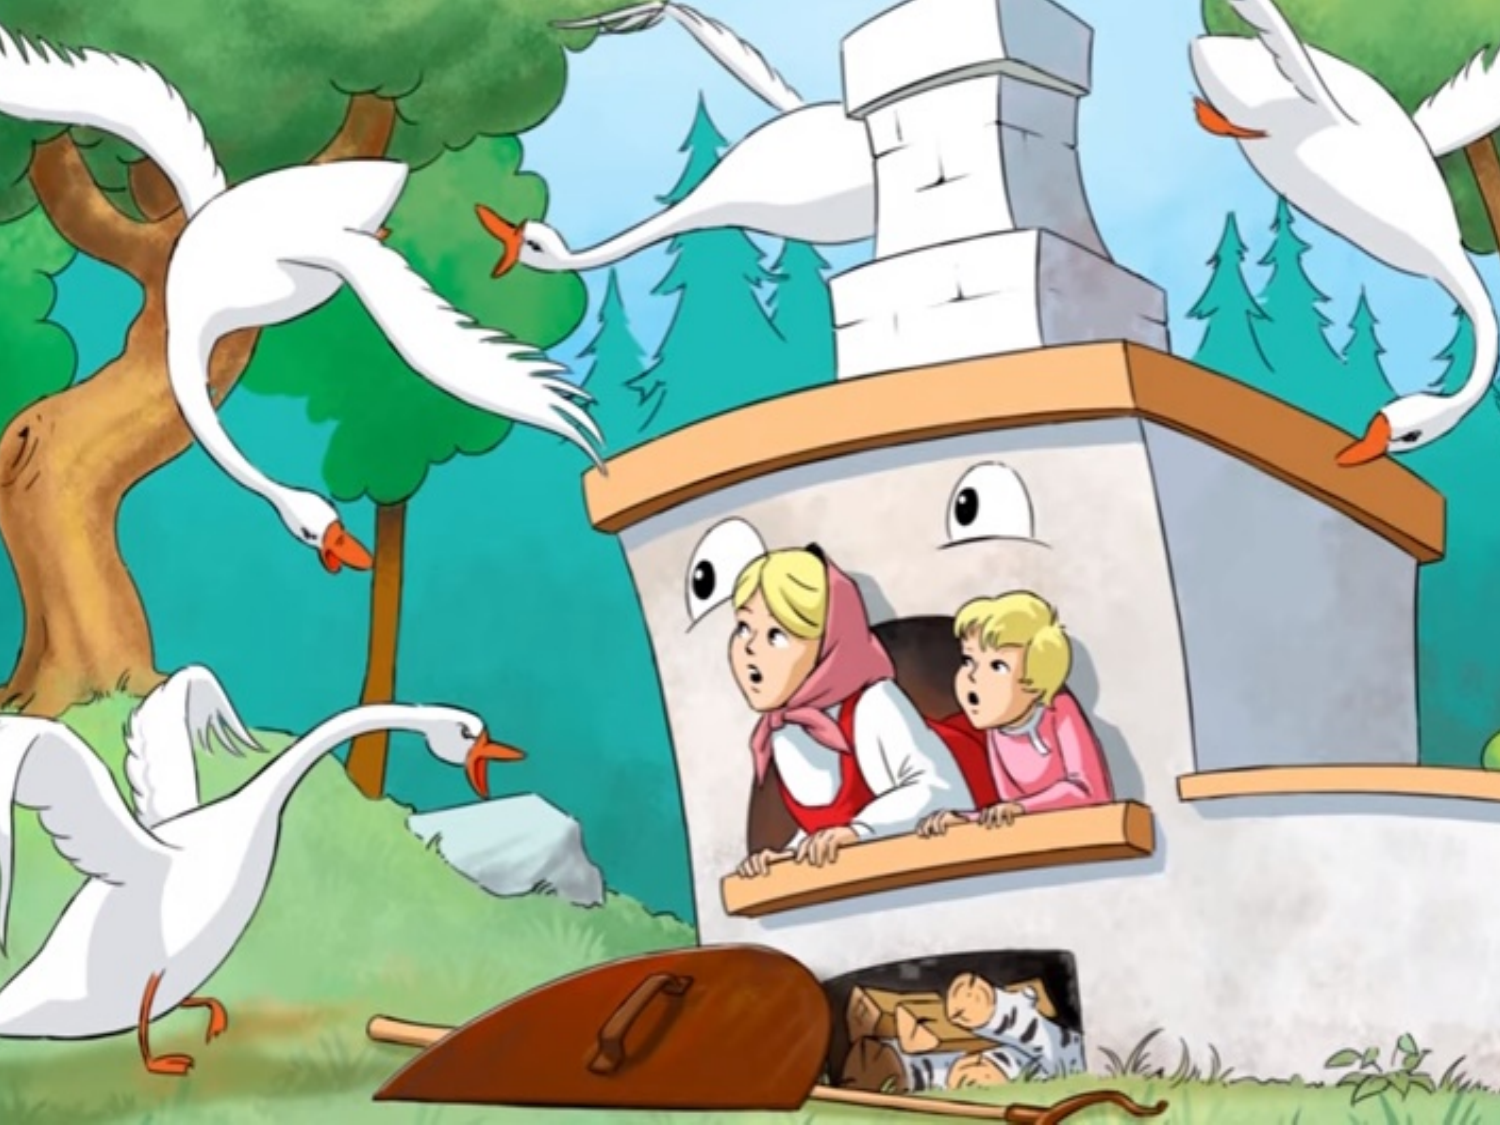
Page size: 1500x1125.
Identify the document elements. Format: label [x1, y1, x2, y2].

list [0, 0, 1500, 1125]
